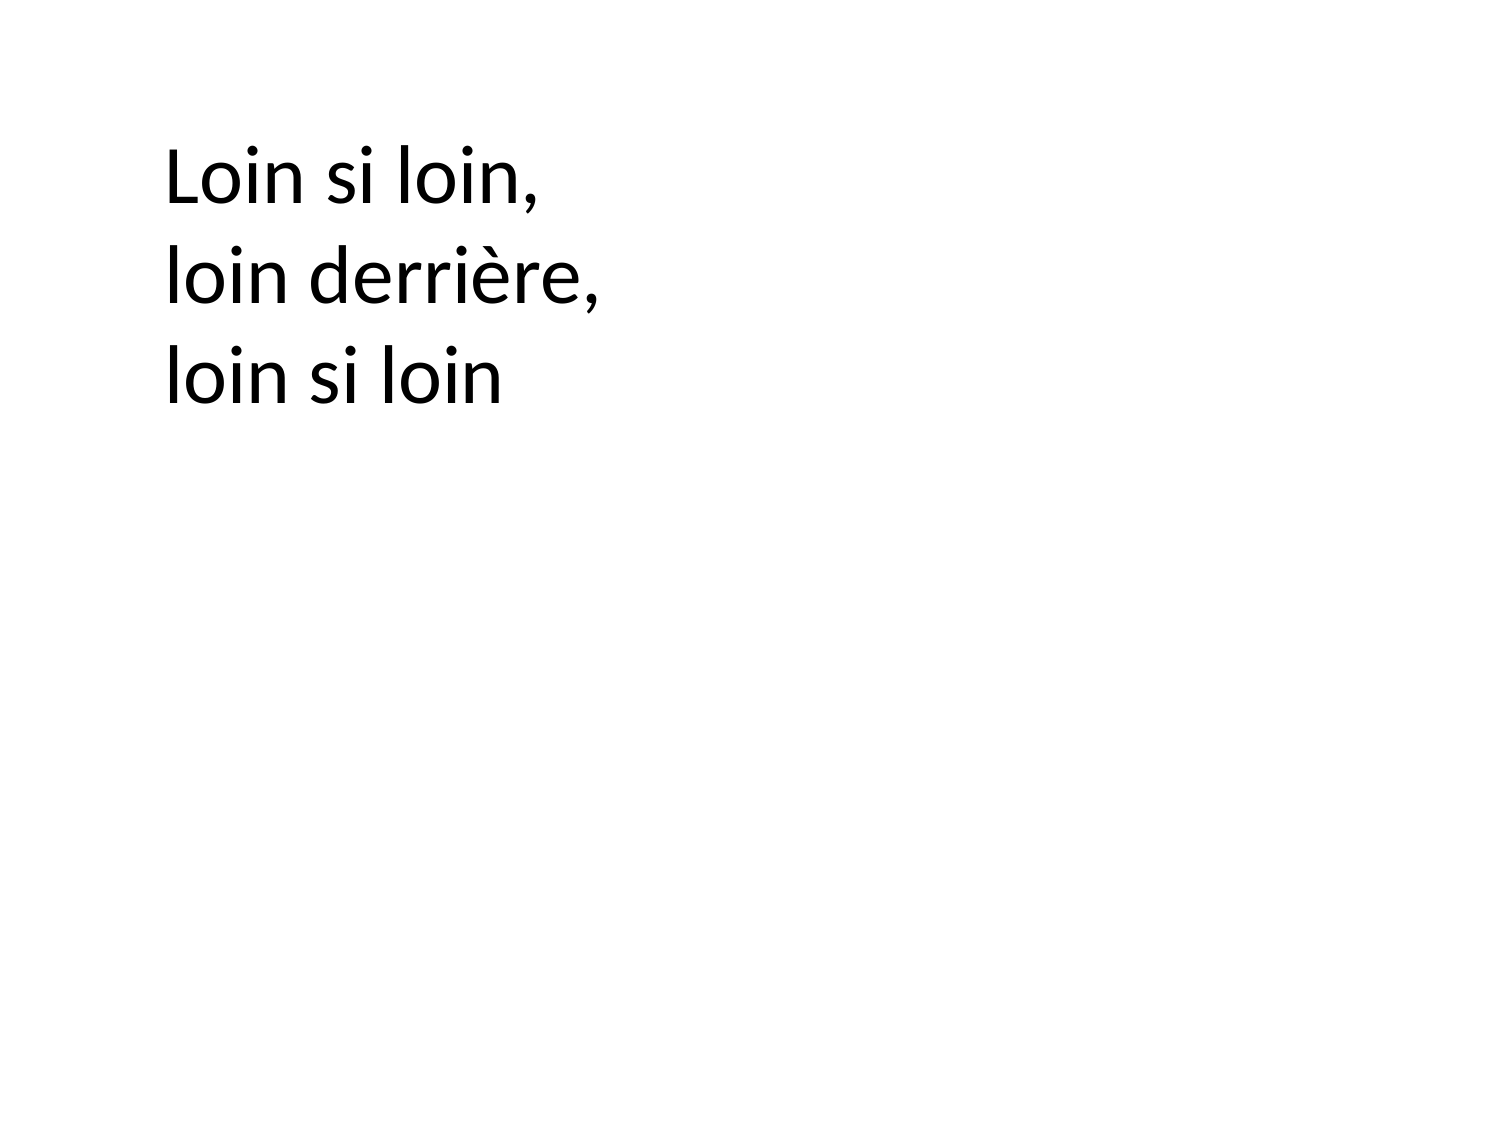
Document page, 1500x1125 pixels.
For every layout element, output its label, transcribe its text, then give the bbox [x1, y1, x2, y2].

text_box Loin si loin, loin derrière, loin si loin [149, 112, 900, 428]
